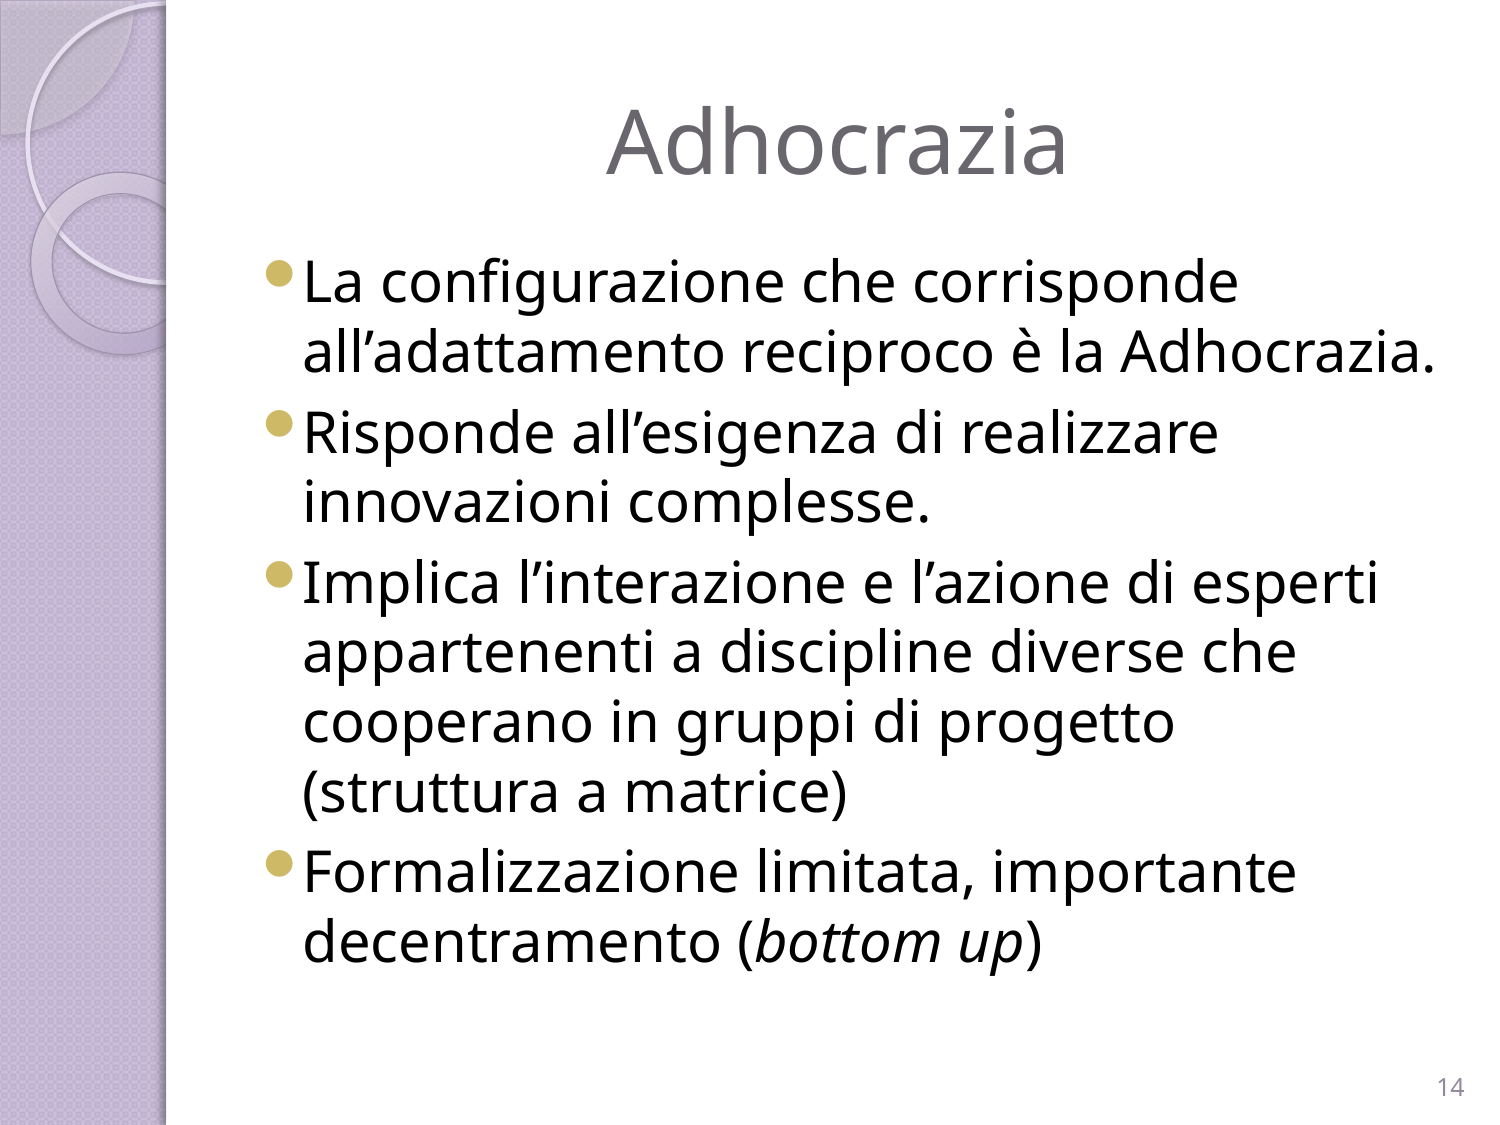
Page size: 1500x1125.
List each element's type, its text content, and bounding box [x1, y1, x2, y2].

title Adhocrazia [235, 45, 1466, 233]
slide_number 14 [1413, 1034, 1488, 1113]
list La configurazione che corrisponde all’adattamento reciproco è la Adhocrazia. Risponde all’esigenza di realizzare innovazioni complesse. Implica l’interazione e l’azione di esperti appartenenti a discipline diverse che cooperano in gruppi di progetto (struttura a matrice) Formalizzazione limitata, importante decentramento (bottom up) [235, 237, 1466, 1025]
